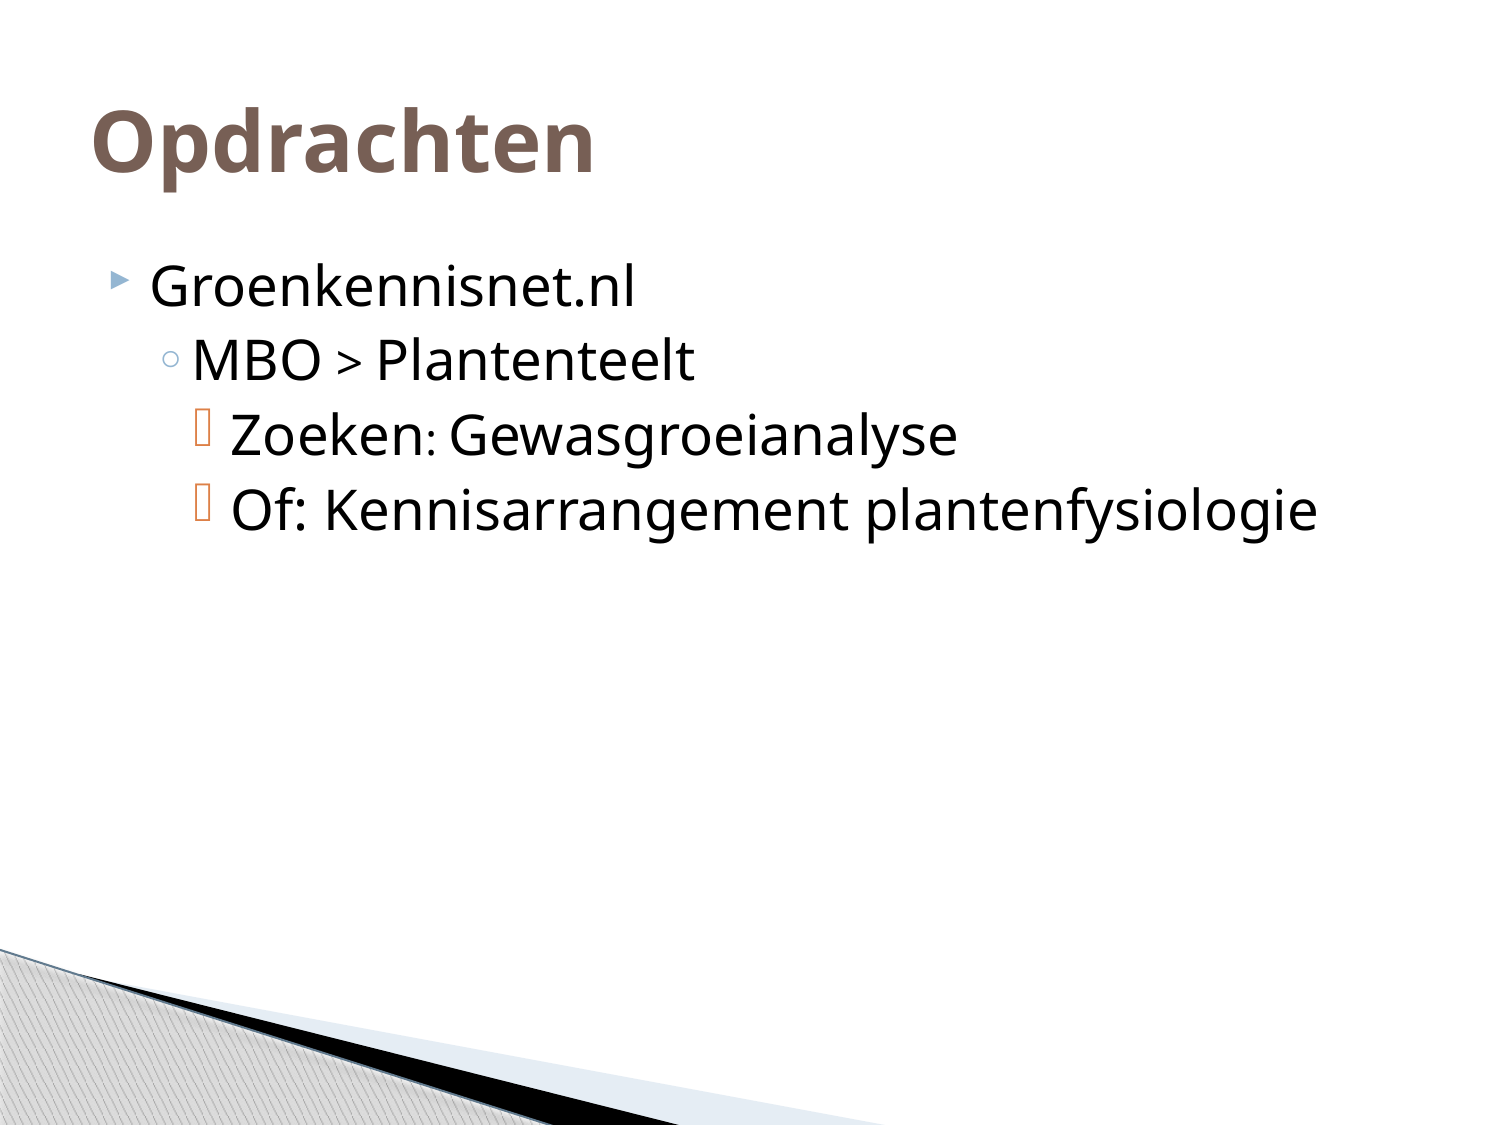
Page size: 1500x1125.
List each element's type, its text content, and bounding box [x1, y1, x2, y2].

list Groenkennisnet.nl MBO > Plantenteelt Zoeken: Gewasgroeianalyse Of: Kennisarrangement plantenfysiologie [75, 243, 1425, 986]
title Opdrachten [75, 45, 1425, 233]
